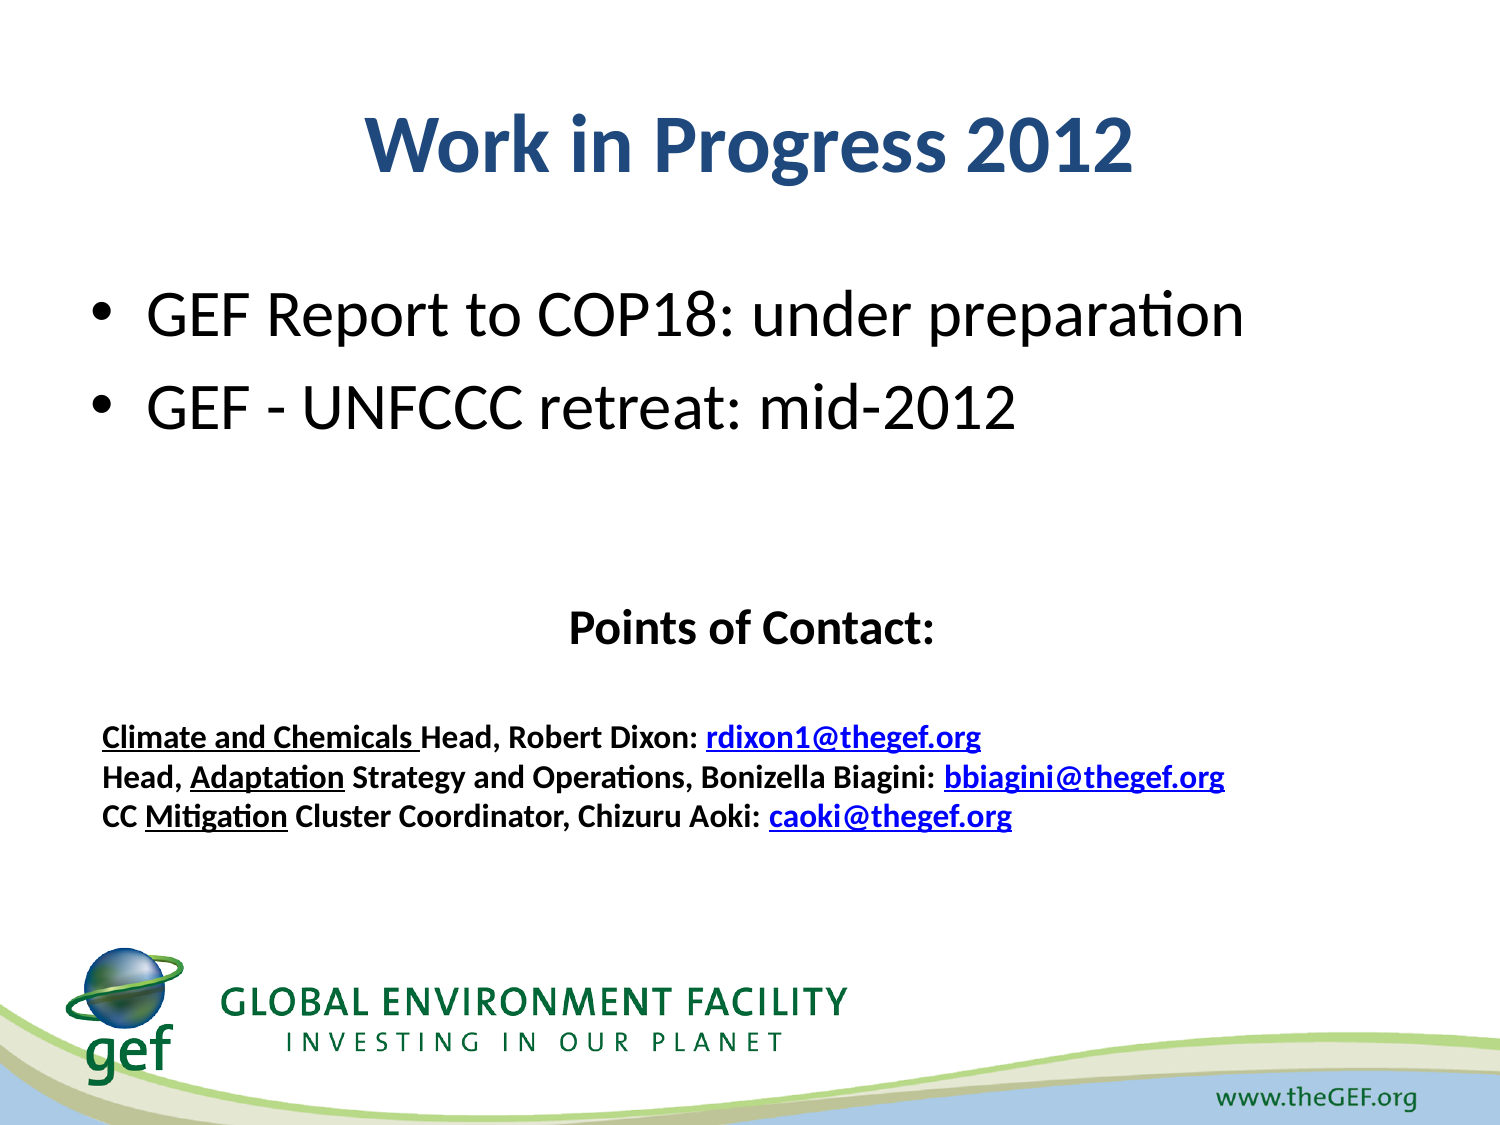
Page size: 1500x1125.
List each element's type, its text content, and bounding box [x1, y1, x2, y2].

picture [0, 920, 1500, 1125]
list GEF Report to COP18: under preparation GEF - UNFCCC retreat: mid-2012 [74, 262, 1426, 513]
text_box Points of Contact: Climate and Chemicals Head, Robert Dixon: rdixon1@thegef.org Head, Adaptation Strategy and Operations, Bonizella Biagini: bbiagini@thegef.org CC Mitigation Cluster Coordinator, Chizuru Aoki: caoki@thegef.org [87, 587, 1418, 842]
title Work in Progress 2012 [74, 44, 1426, 233]
